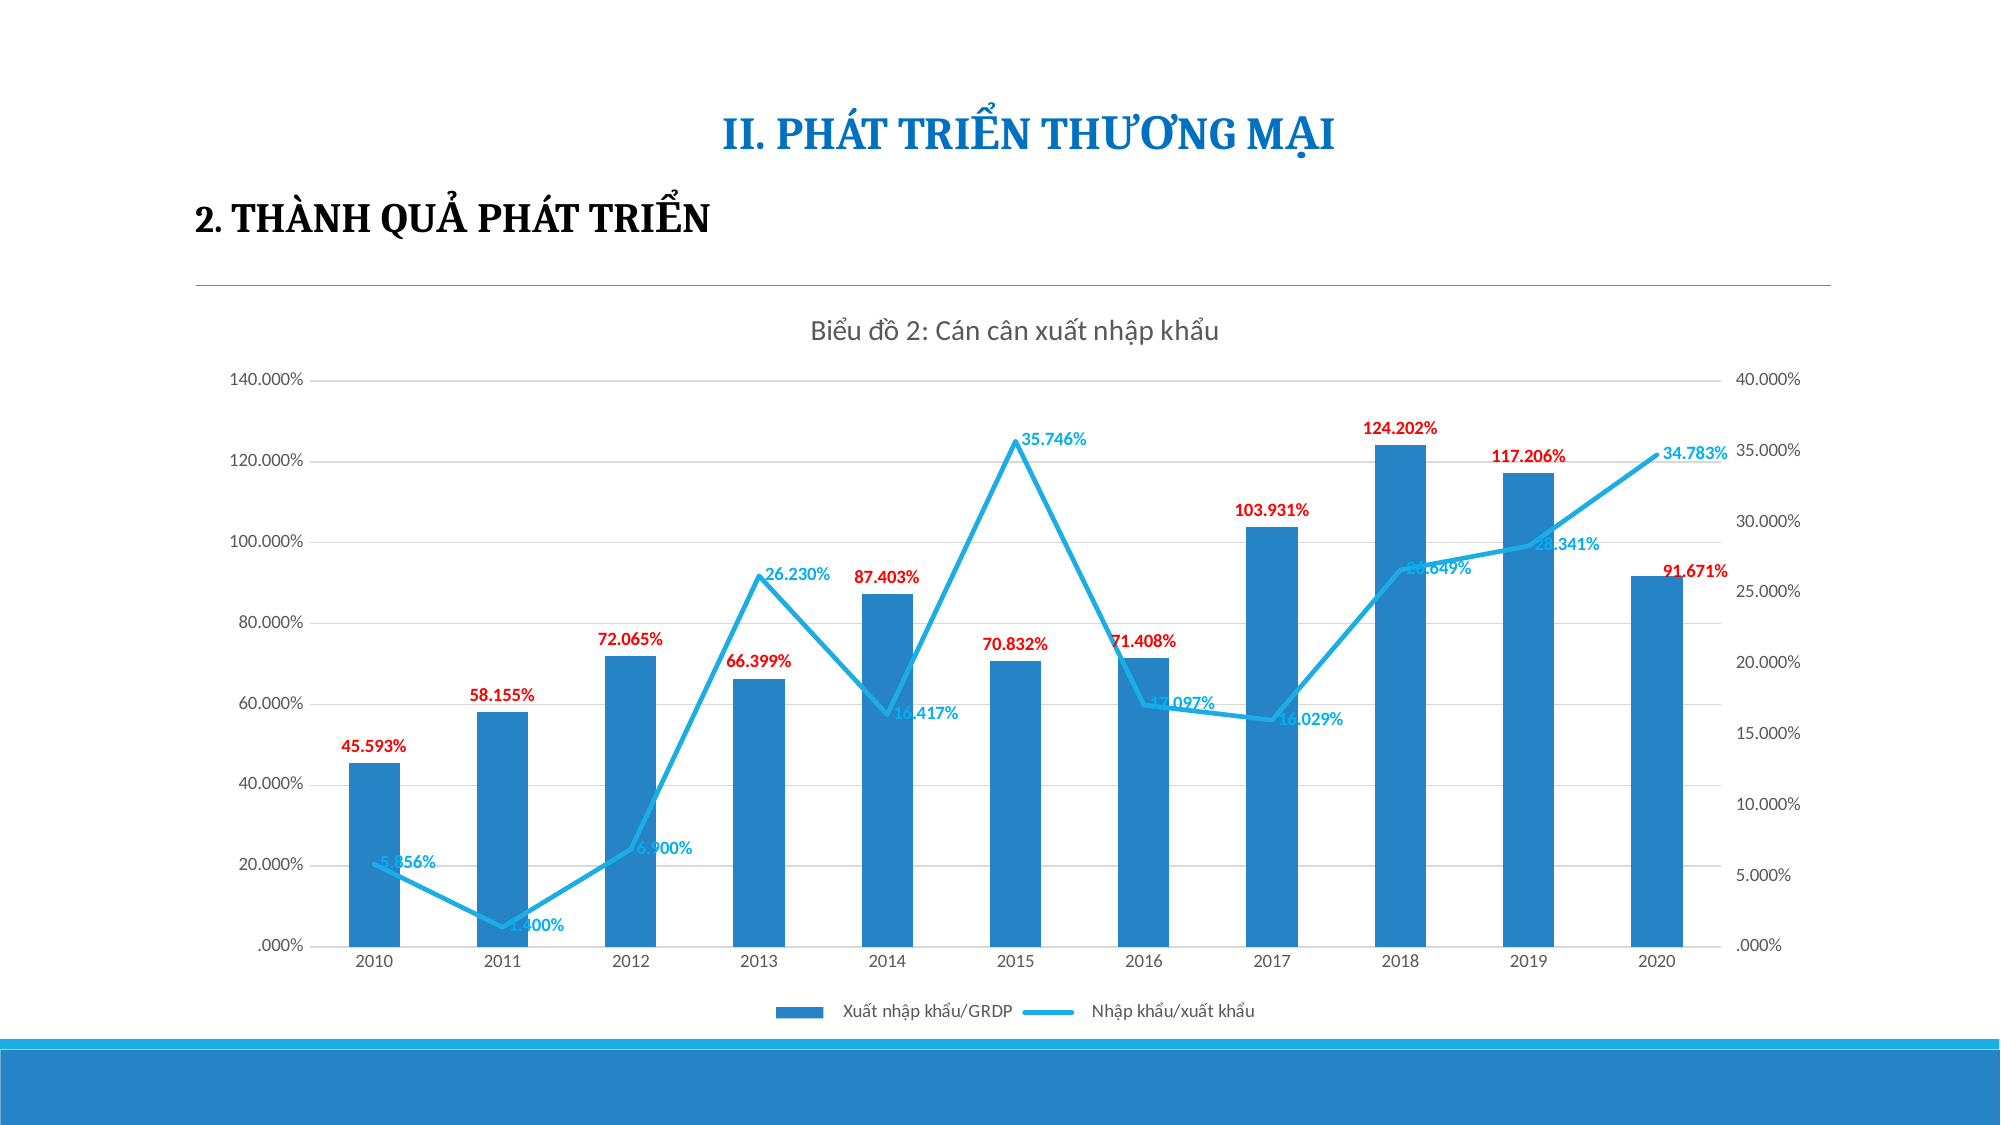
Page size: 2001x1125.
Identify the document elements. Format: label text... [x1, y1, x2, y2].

text_box II. PHÁT TRIỂN THƯƠNG MẠI [707, 96, 1352, 167]
text_box 2. THÀNH QUẢ PHÁT TRIỂN [180, 183, 727, 249]
chart [195, 286, 1835, 1029]
